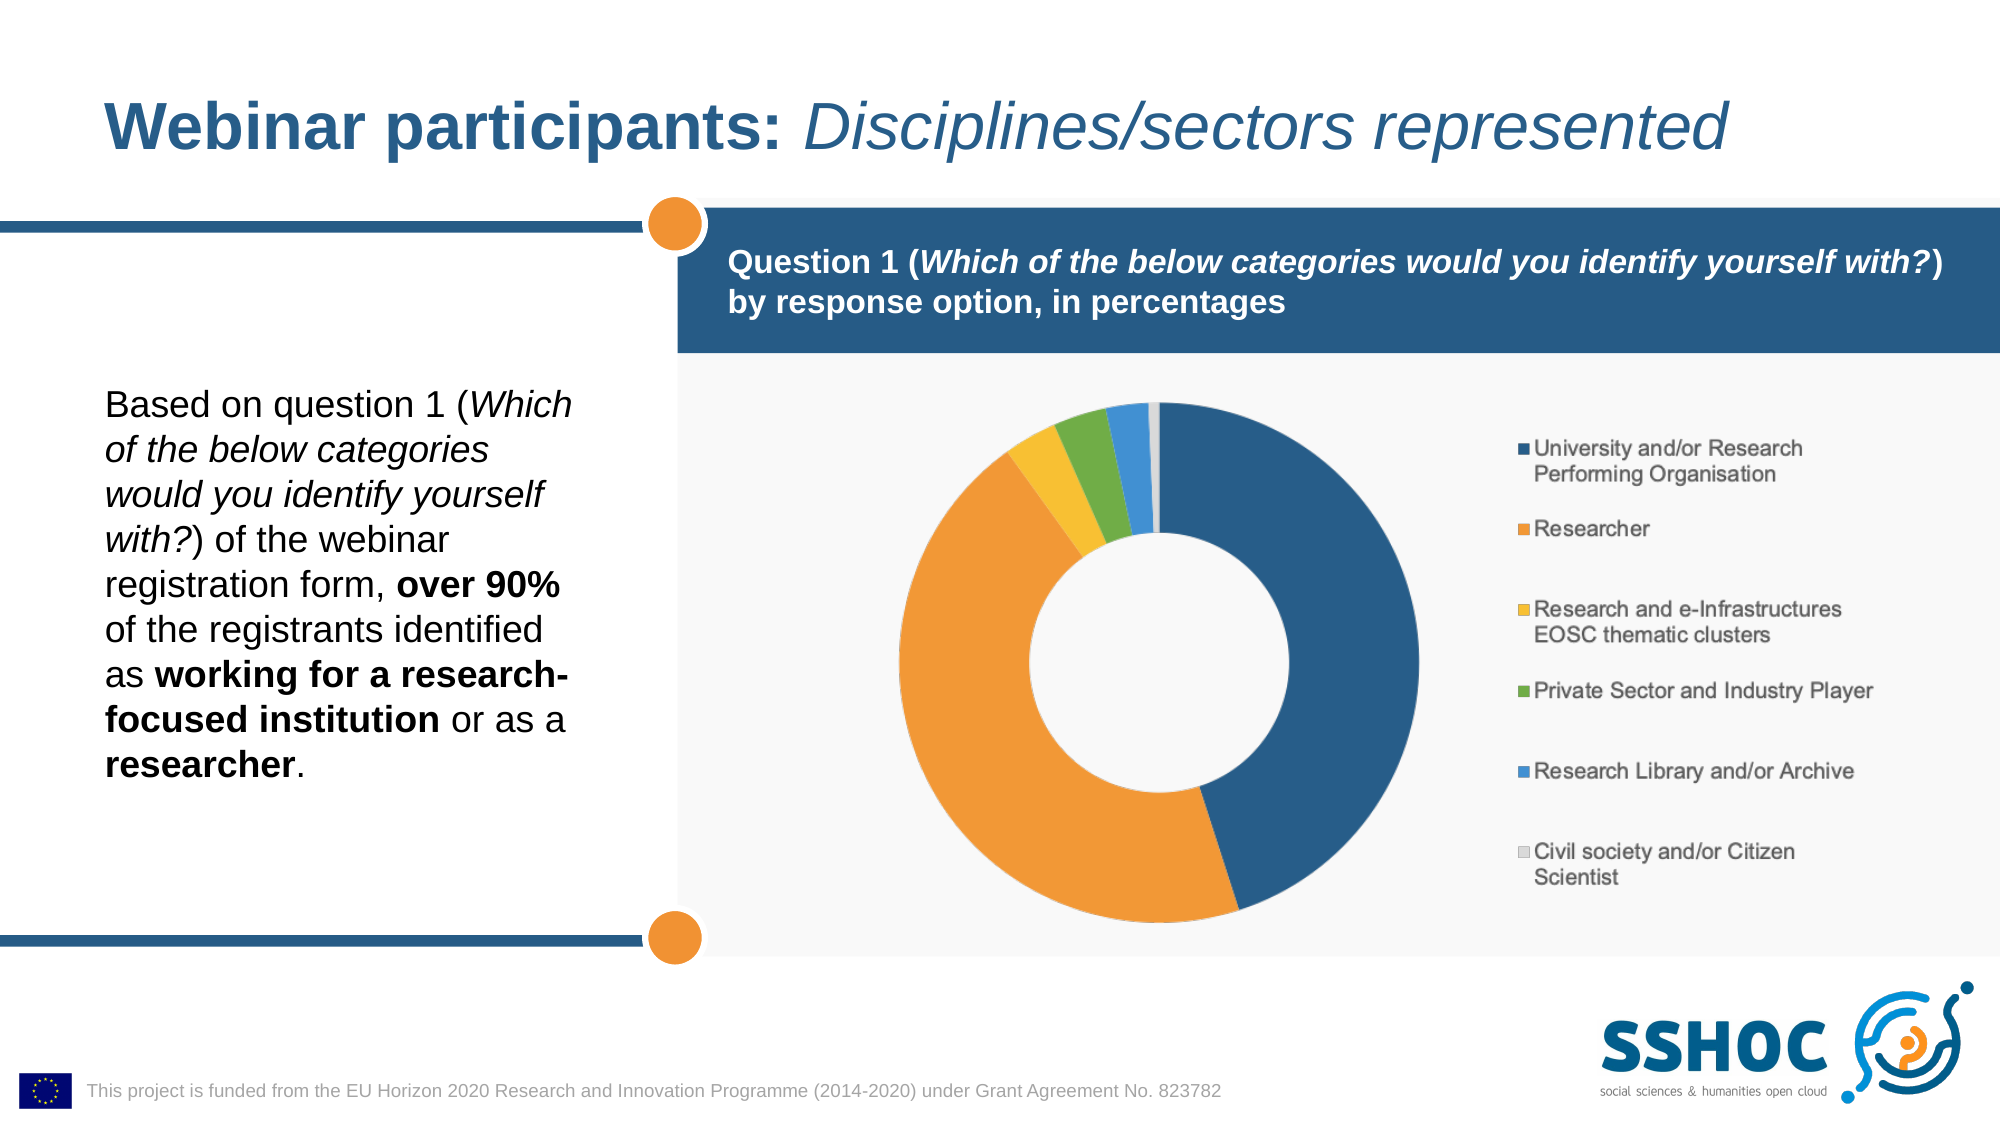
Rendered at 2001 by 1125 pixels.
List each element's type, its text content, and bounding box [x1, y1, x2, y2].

text_box [0, 221, 85, 233]
text_box [0, 935, 646, 947]
picture [1597, 965, 2001, 1118]
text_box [677, 197, 2000, 957]
text_box Based on question 1 (Which of the below categories would you identify yourself with?) of the webinar registration form, over 90% of the registrants identified as working for a research-focused institution or as a researcher. [89, 364, 595, 890]
text_box [645, 908, 688, 968]
picture [19, 1073, 72, 1109]
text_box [89, 0, 2000, 354]
